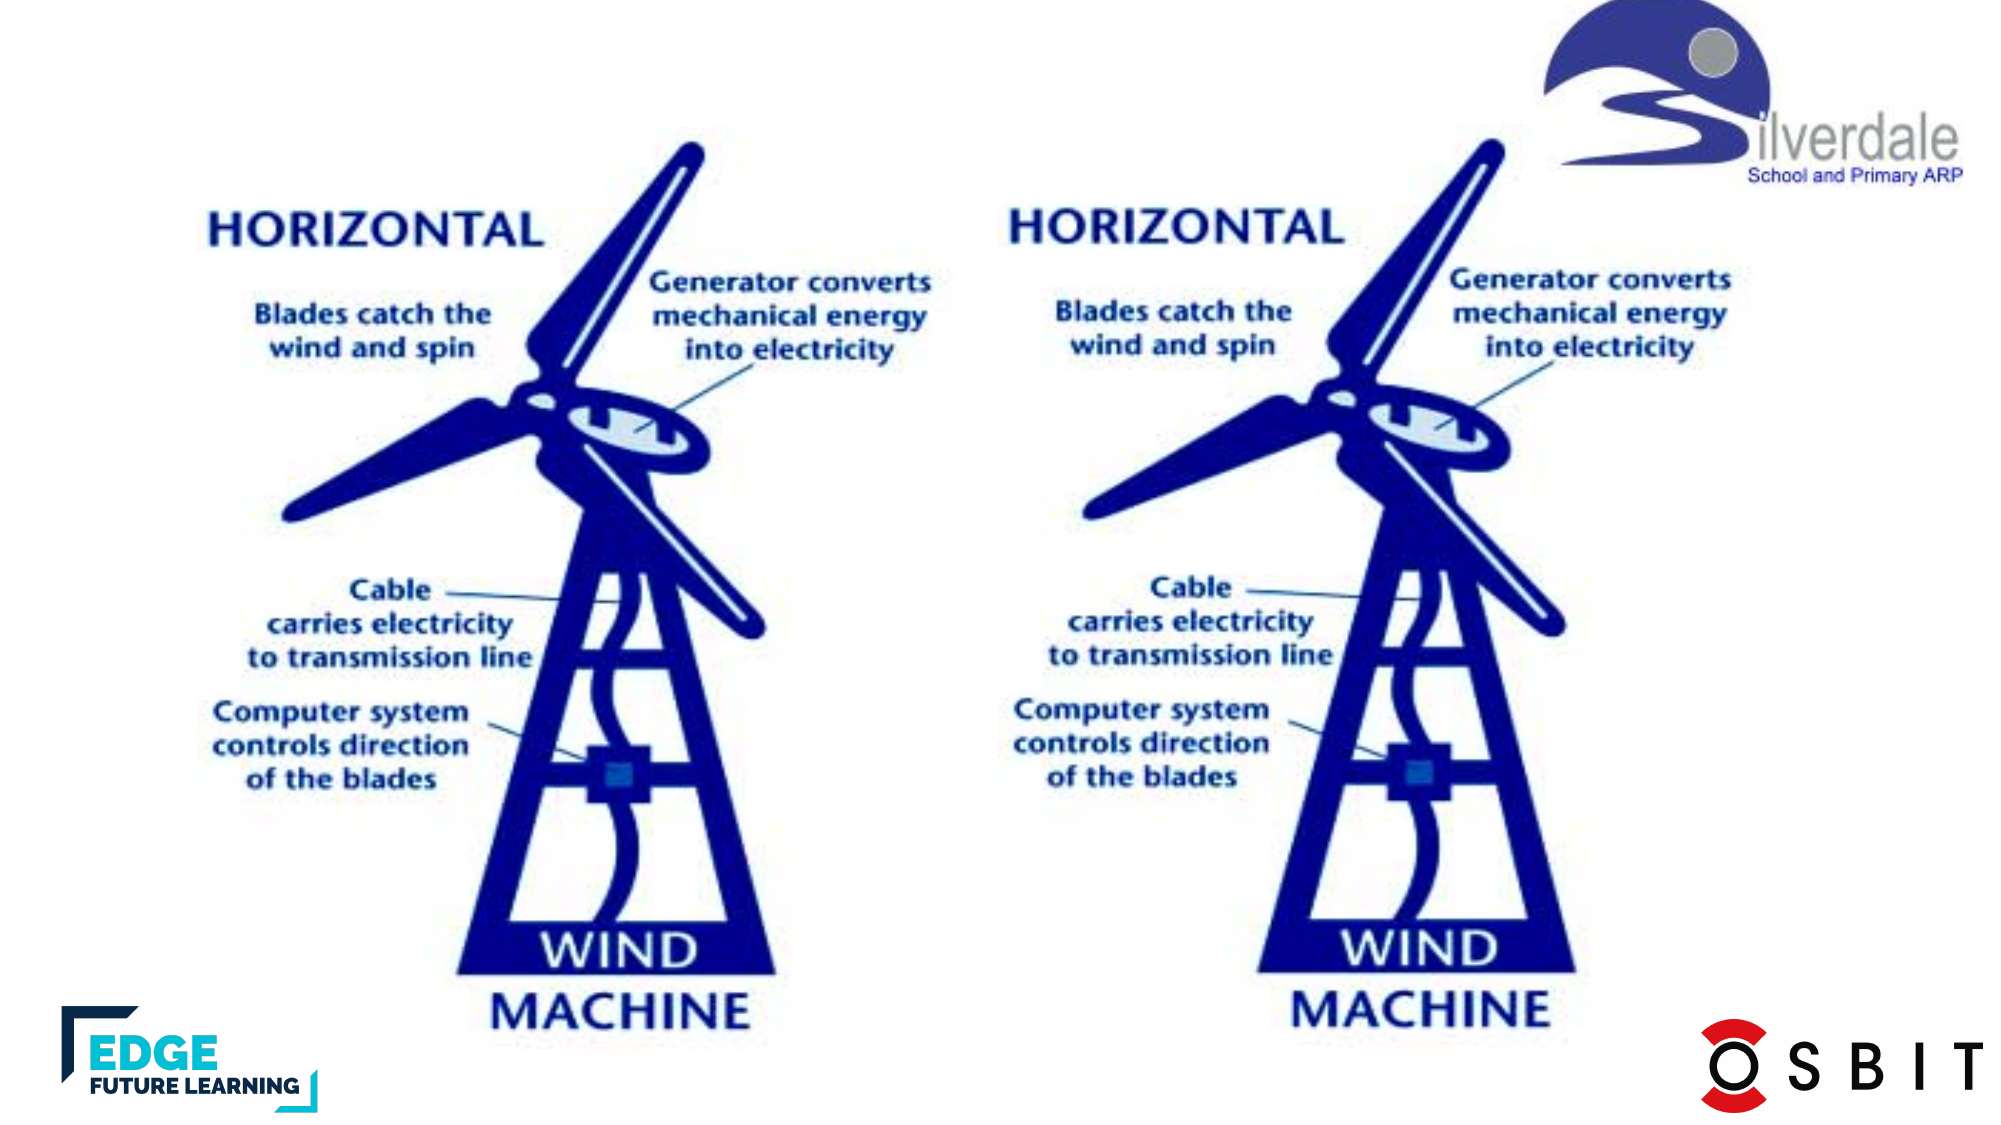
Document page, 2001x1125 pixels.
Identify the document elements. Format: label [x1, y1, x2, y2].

text_box [0, 0, 2000, 1125]
picture [20, 958, 330, 1125]
